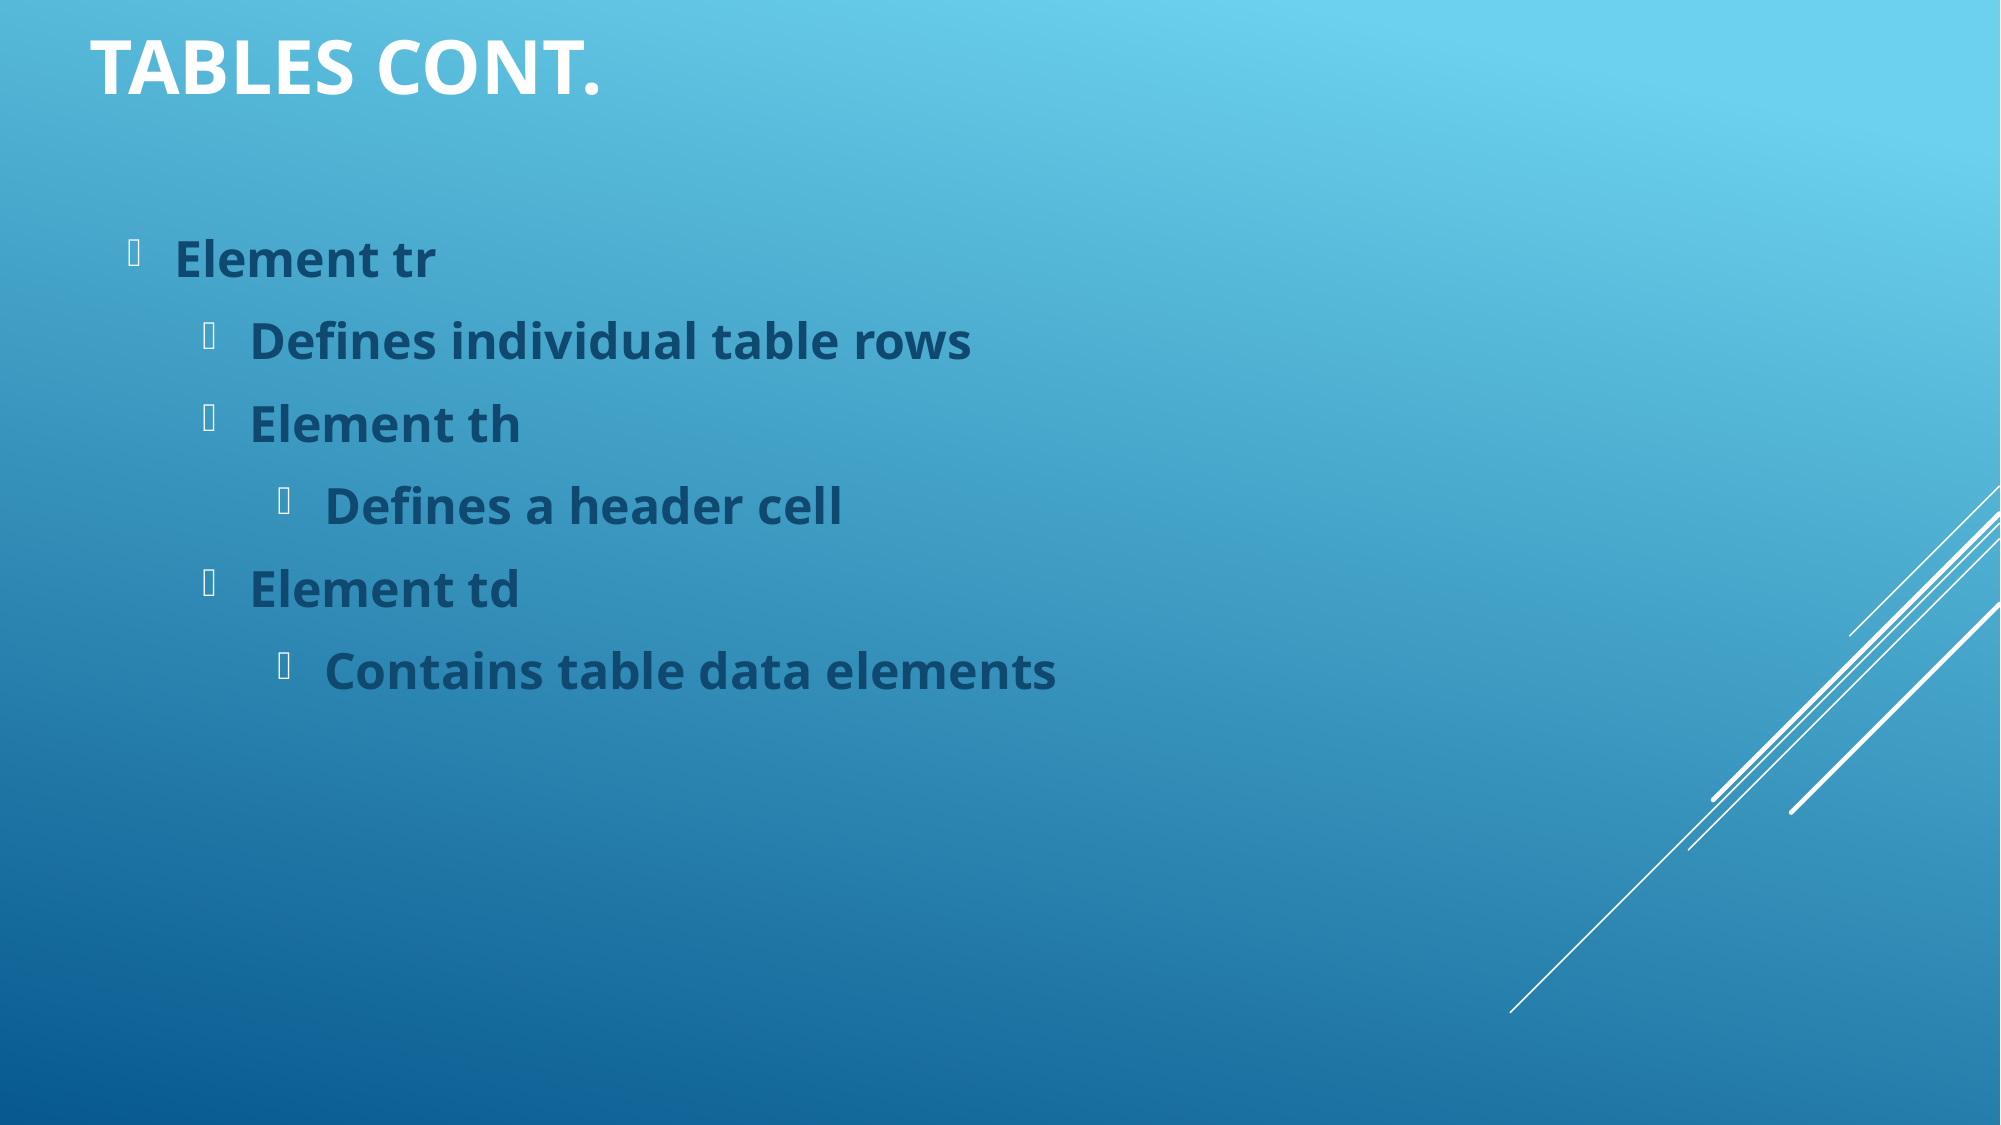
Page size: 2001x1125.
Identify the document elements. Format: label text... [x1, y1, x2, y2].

text_box Element tr Defines individual table rows Element th Defines a header cell Element td Contains table data elements [112, 219, 1425, 1025]
text_box Tables Cont. [74, 12, 1425, 152]
